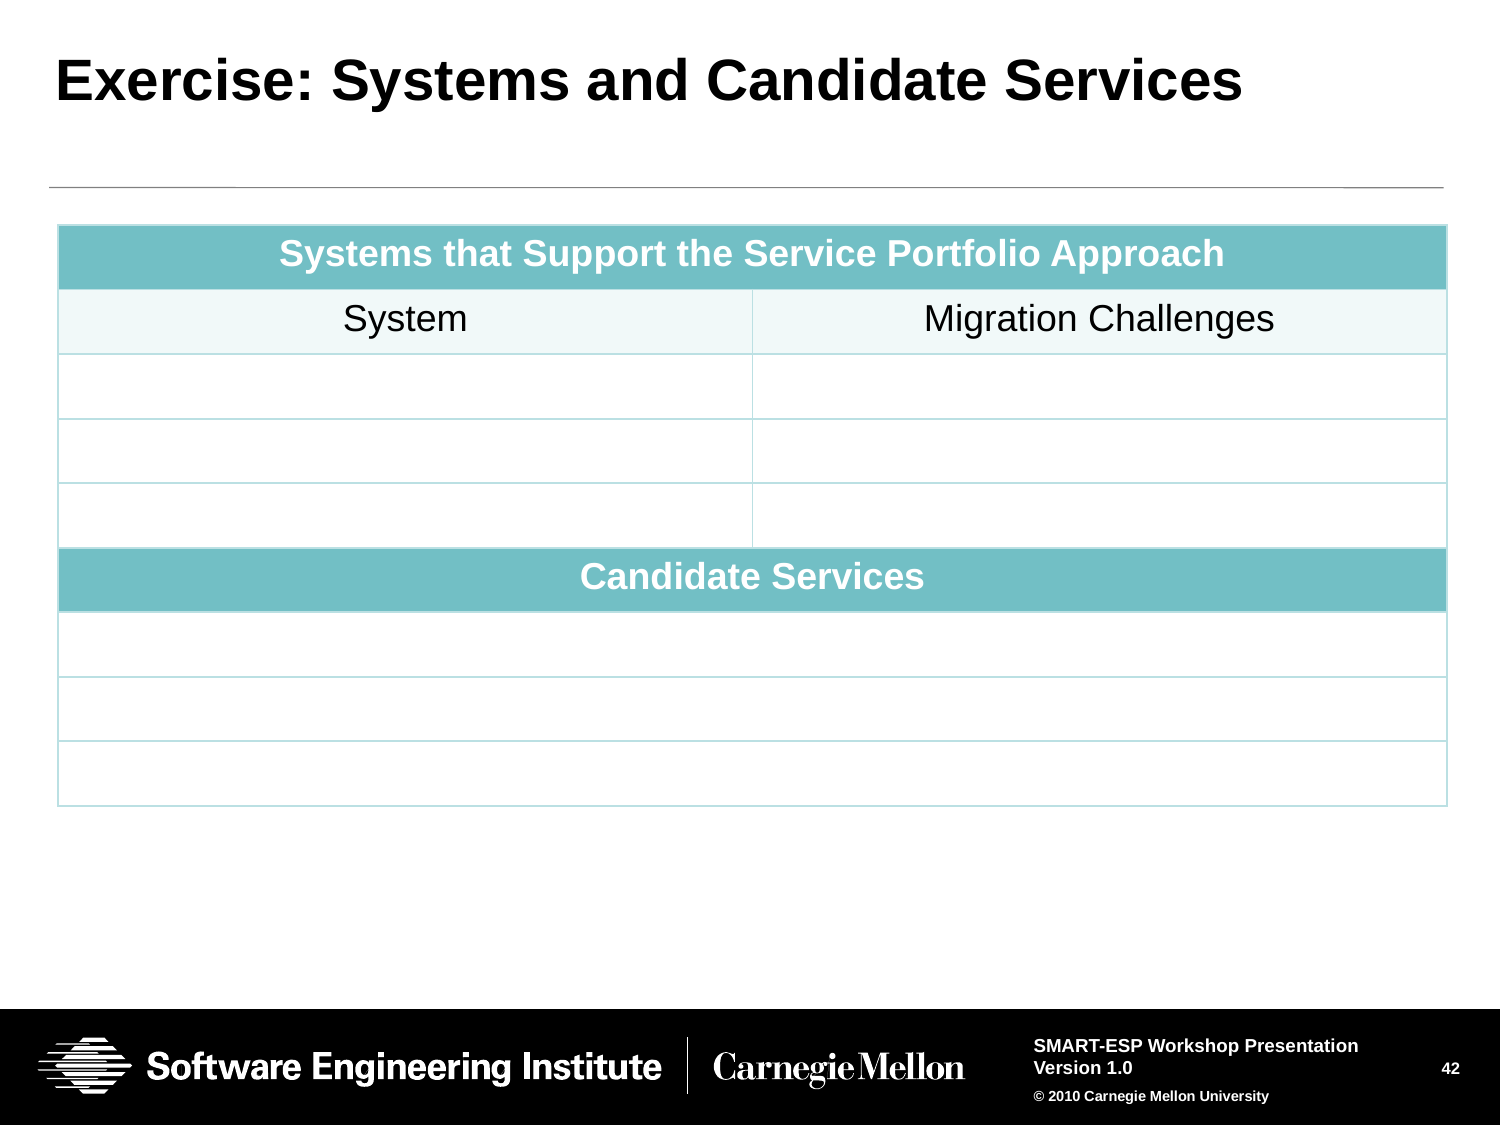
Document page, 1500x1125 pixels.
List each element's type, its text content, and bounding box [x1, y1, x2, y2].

table_cell [59, 355, 752, 418]
table_cell System [59, 290, 752, 353]
table_cell [59, 484, 752, 547]
table_cell [753, 355, 1446, 418]
table_cell [59, 678, 1446, 740]
table_cell [59, 613, 1446, 676]
table_cell [59, 420, 752, 482]
table_header Systems that Support the Service Portfolio Approach [59, 226, 1446, 289]
table_cell Migration Challenges [753, 290, 1446, 353]
table_cell [59, 742, 1446, 805]
table_cell [753, 420, 1446, 482]
table_cell [753, 484, 1446, 547]
title Exercise: Systems and Candidate Services [55, 49, 1451, 114]
table_cell Candidate Services [59, 549, 1446, 611]
